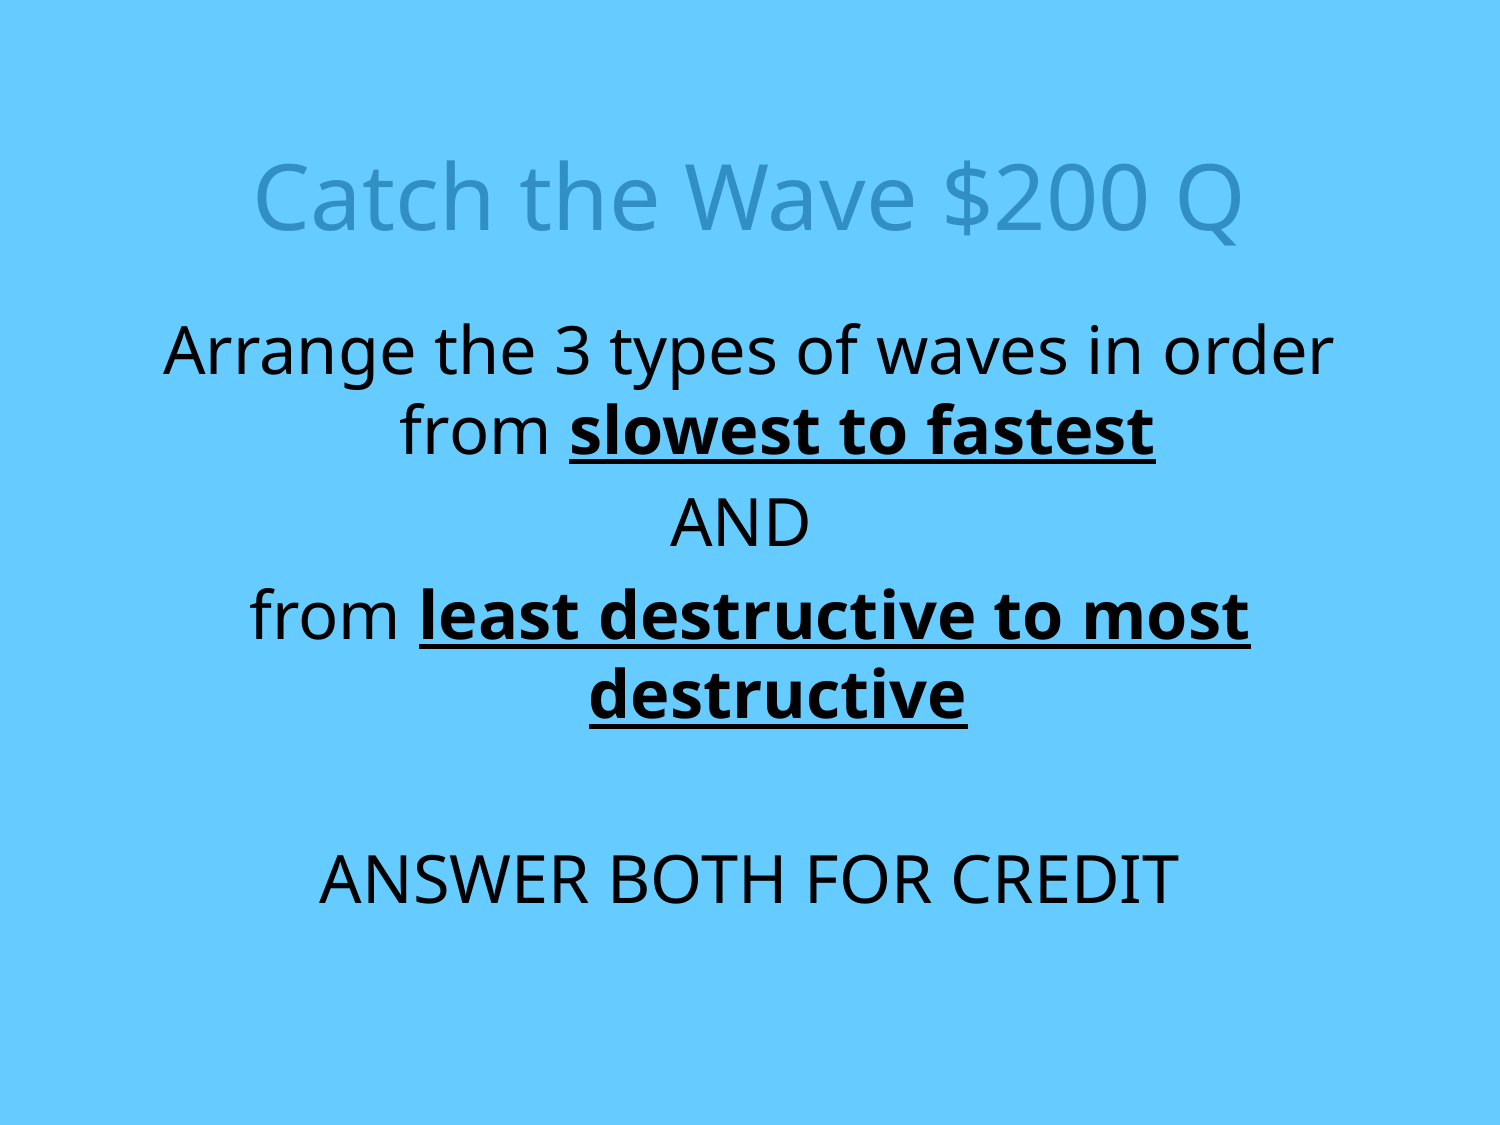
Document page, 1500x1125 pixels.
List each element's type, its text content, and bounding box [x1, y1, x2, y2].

list Arrange the 3 types of waves in order from slowest to fastest AND from least destructive to most destructive ANSWER BOTH FOR CREDIT [112, 299, 1388, 976]
title Catch the Wave $200 Q [112, 99, 1388, 288]
